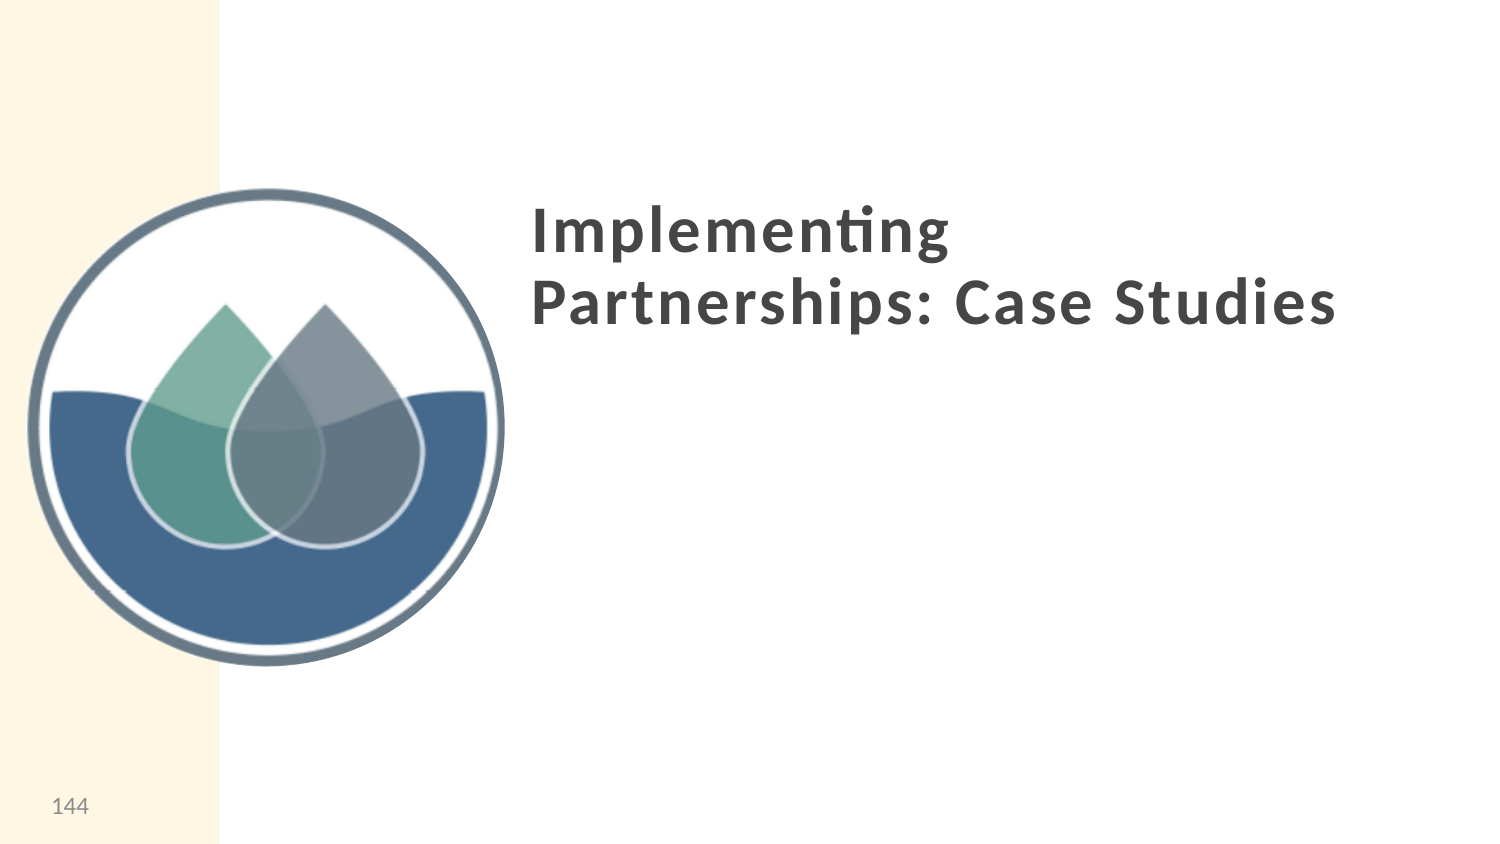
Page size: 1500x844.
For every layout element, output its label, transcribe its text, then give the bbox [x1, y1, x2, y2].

list Implementing Partnerships: Case Studies [516, 187, 1385, 329]
slide_number 144 [16, 782, 124, 828]
